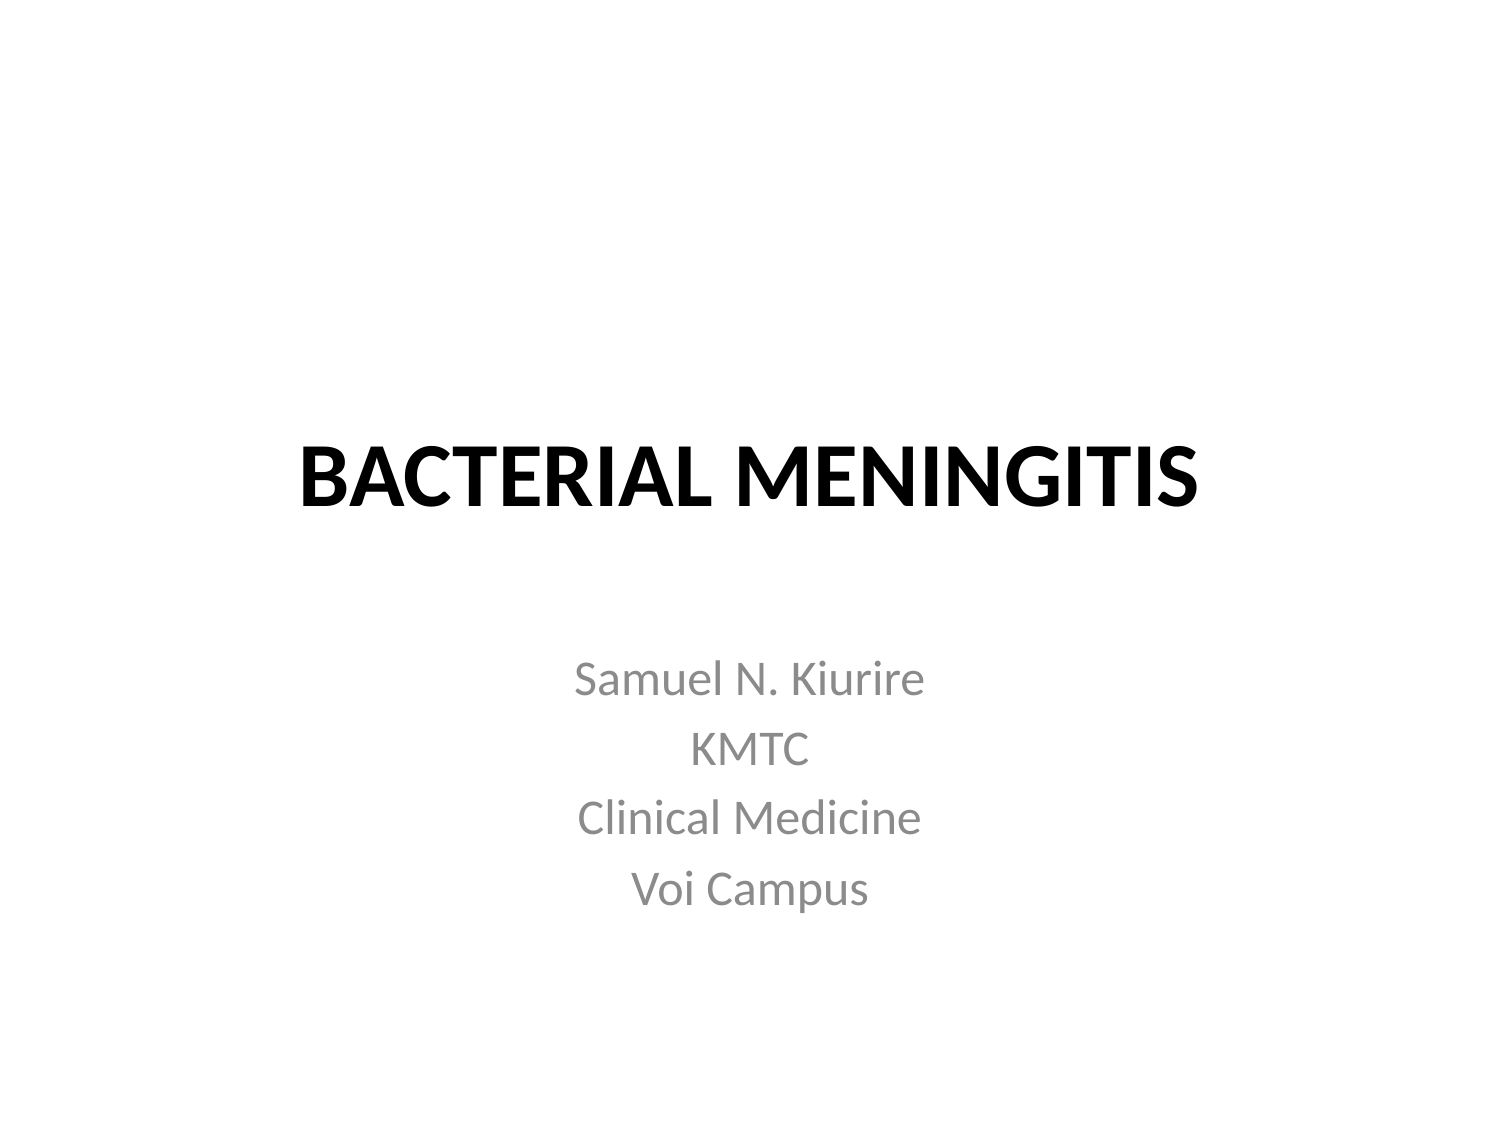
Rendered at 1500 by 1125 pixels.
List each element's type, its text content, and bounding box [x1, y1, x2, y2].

subtitle Samuel N. Kiurire KMTC Clinical Medicine Voi Campus [225, 637, 1275, 925]
title BACTERIAL MENINGITIS [112, 349, 1388, 591]
